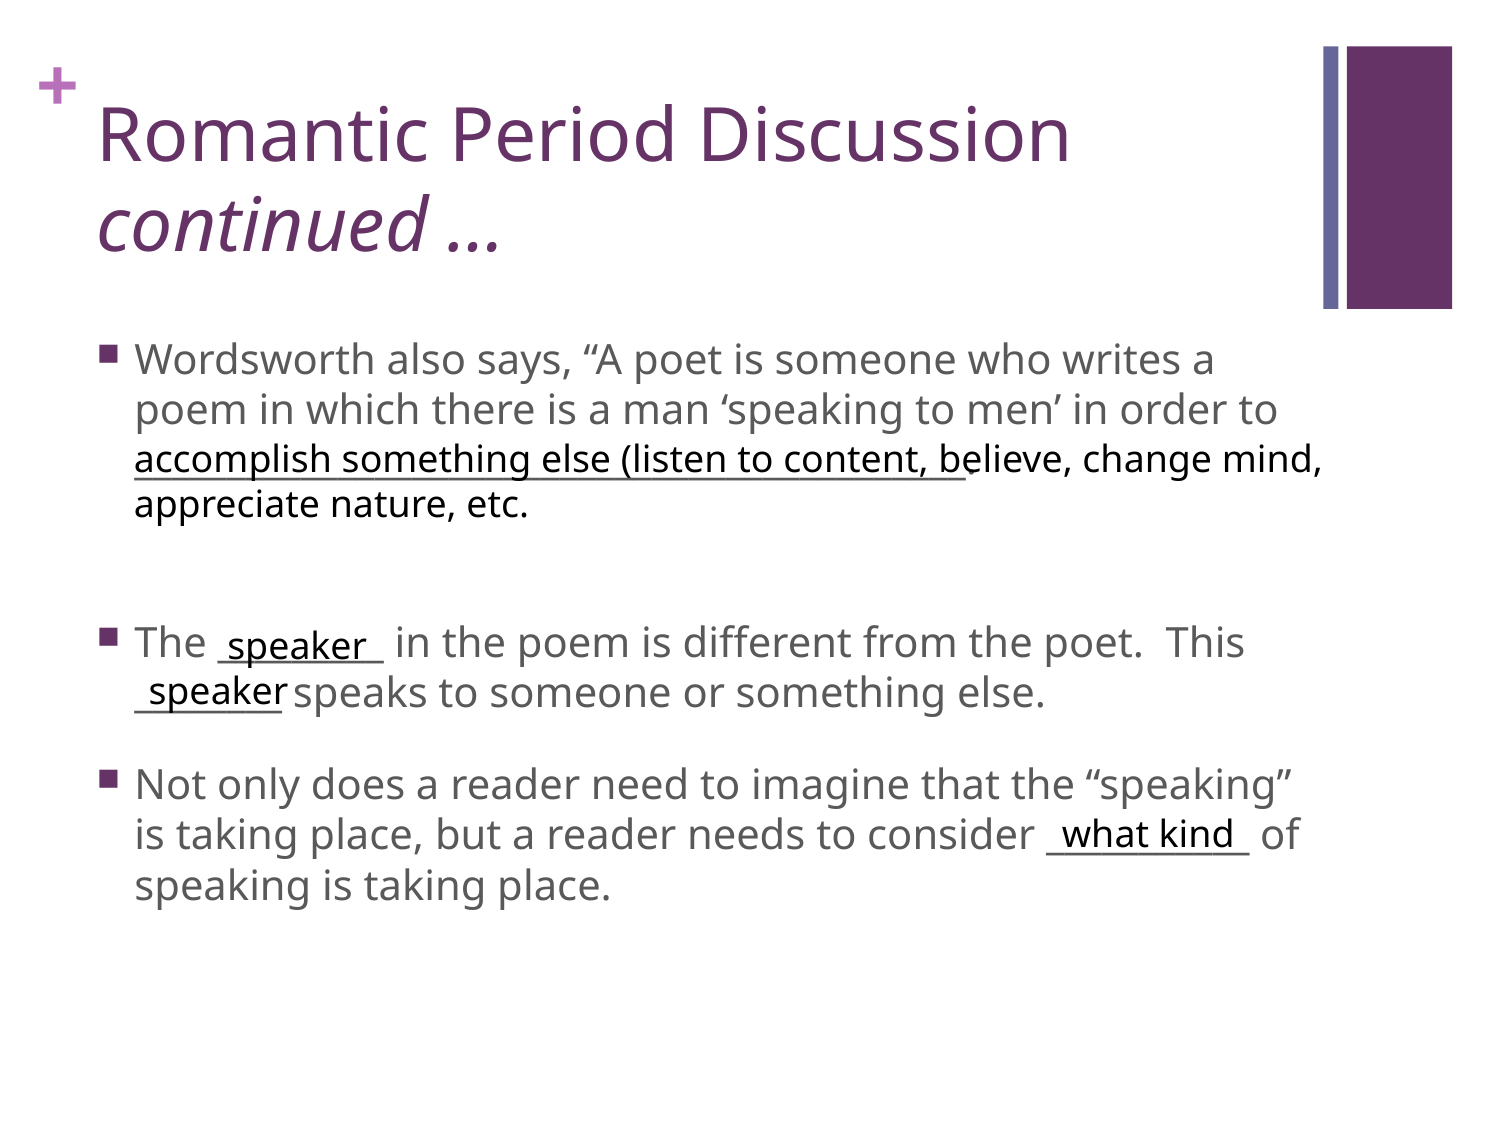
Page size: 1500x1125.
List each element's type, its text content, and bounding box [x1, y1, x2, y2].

text_box speaker [212, 614, 417, 674]
text_box speaker [133, 659, 328, 720]
title Romantic Period Discussion continued … [81, 79, 1322, 263]
list Wordsworth also says, “A poet is someone who writes a poem in which there is a man ‘speaking to men’ in order to _____________________________________________. The _________ in the poem is different from the poet. This ________ speaks to someone or something else. Not only does a reader need to imagine that the “speaking” is taking place, but a reader needs to consider ___________ of speaking is taking place. [81, 324, 1322, 1005]
text_box what kind [1047, 802, 1432, 863]
text_box accomplish something else (listen to content, believe, change mind, appreciate nature, etc. [118, 427, 1425, 532]
